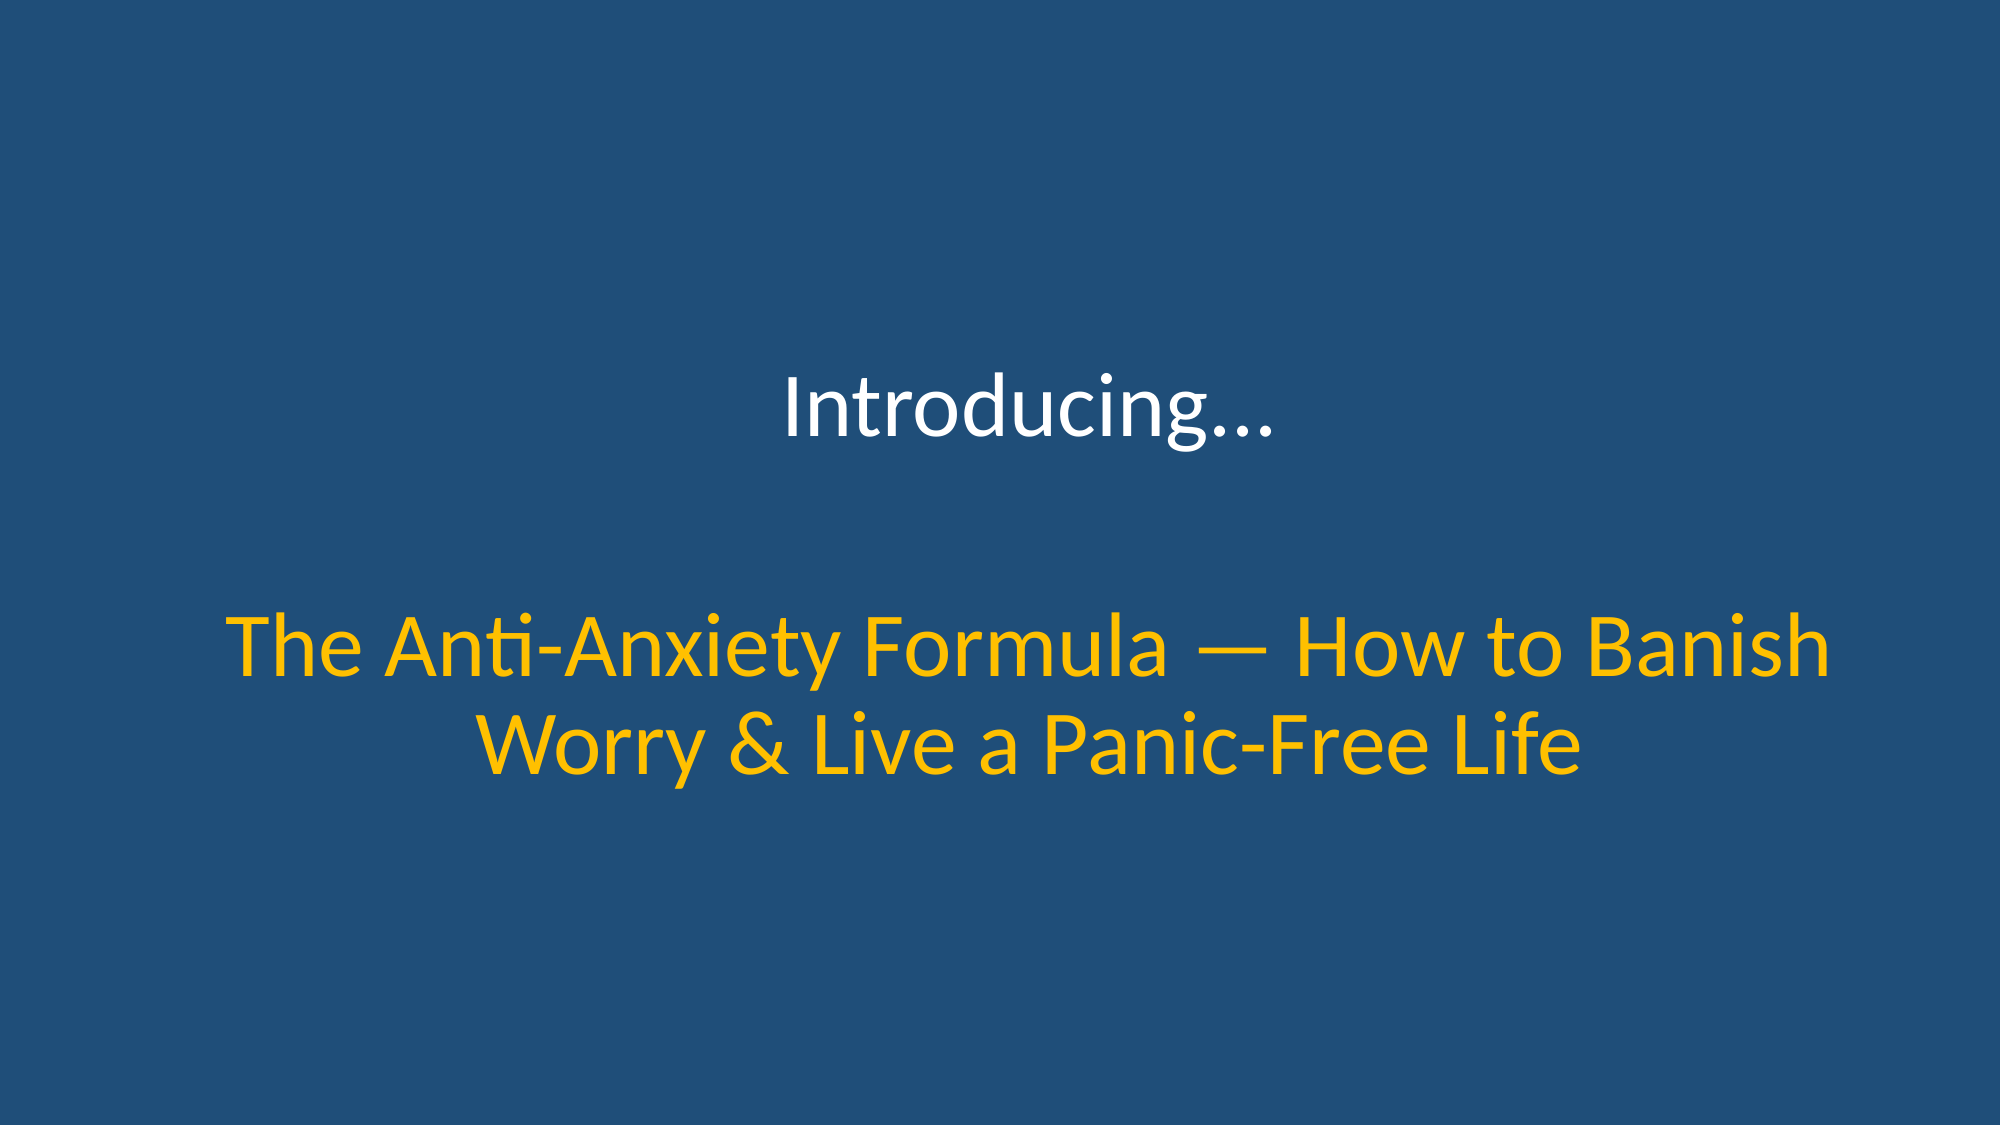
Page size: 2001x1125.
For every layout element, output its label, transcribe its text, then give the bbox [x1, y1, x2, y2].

list Introducing... The Anti-Anxiety Formula — How to Banish Worry & Live a Panic-Free Life [167, 350, 1893, 686]
